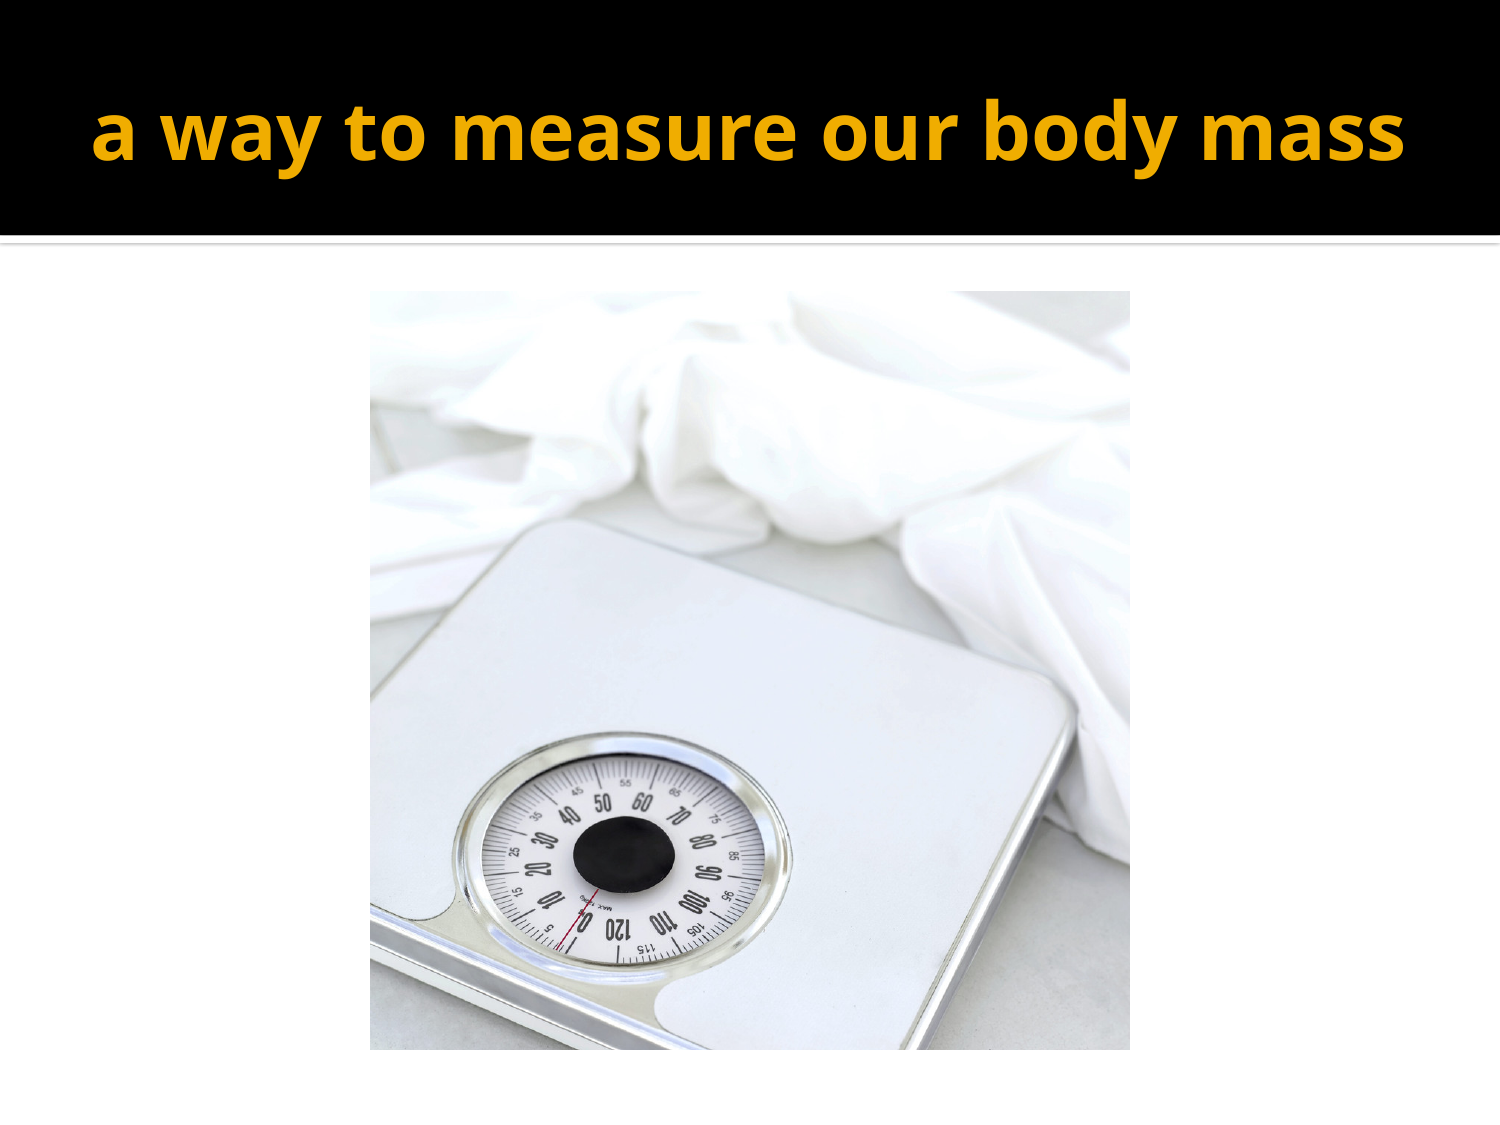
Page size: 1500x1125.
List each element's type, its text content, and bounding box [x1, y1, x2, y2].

title a way to measure our body mass [75, 25, 1425, 231]
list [370, 291, 1130, 1050]
